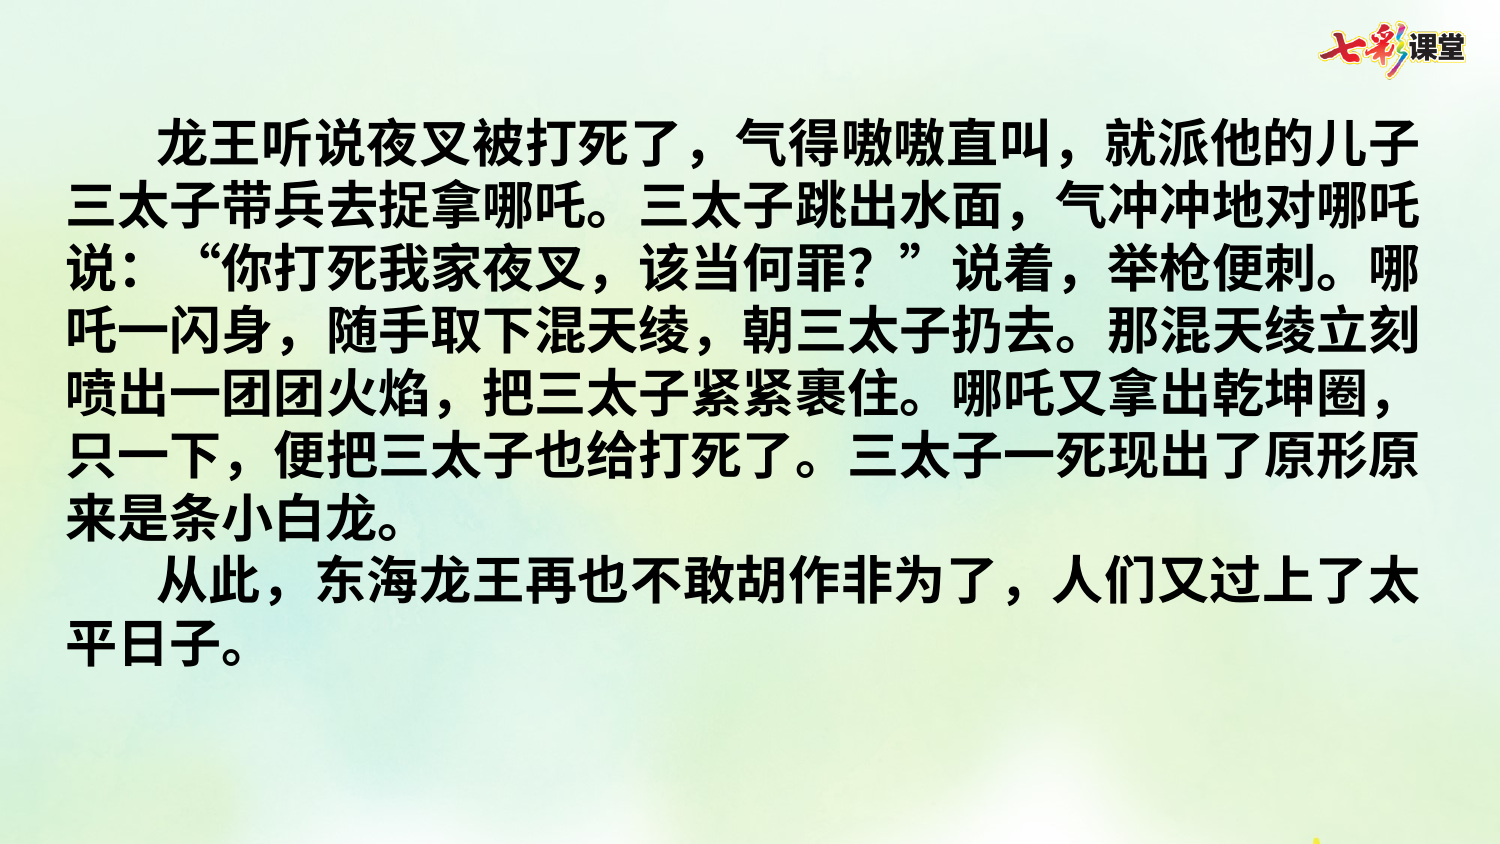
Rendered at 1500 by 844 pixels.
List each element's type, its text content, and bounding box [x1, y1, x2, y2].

text_box 龙王听说夜叉被打死了，气得嗷嗷直叫，就派他的儿子三太子带兵去捉拿哪吒。三太子跳出水面，气冲冲地对哪吒说：“你打死我家夜叉，该当何罪？”说着，举枪便刺。哪吒一闪身，随手取下混天绫，朝三太子扔去。那混天绫立刻喷出一团团火焰，把三太子紧紧裹住。哪吒又拿出乾坤圈，只一下，便把三太子也给打死了。三太子一死现出了原形原来是条小白龙。 从此，东海龙王再也不敢胡作非为了，人们又过上了太平日子。 [50, 102, 1436, 680]
picture [0, 0, 1500, 844]
